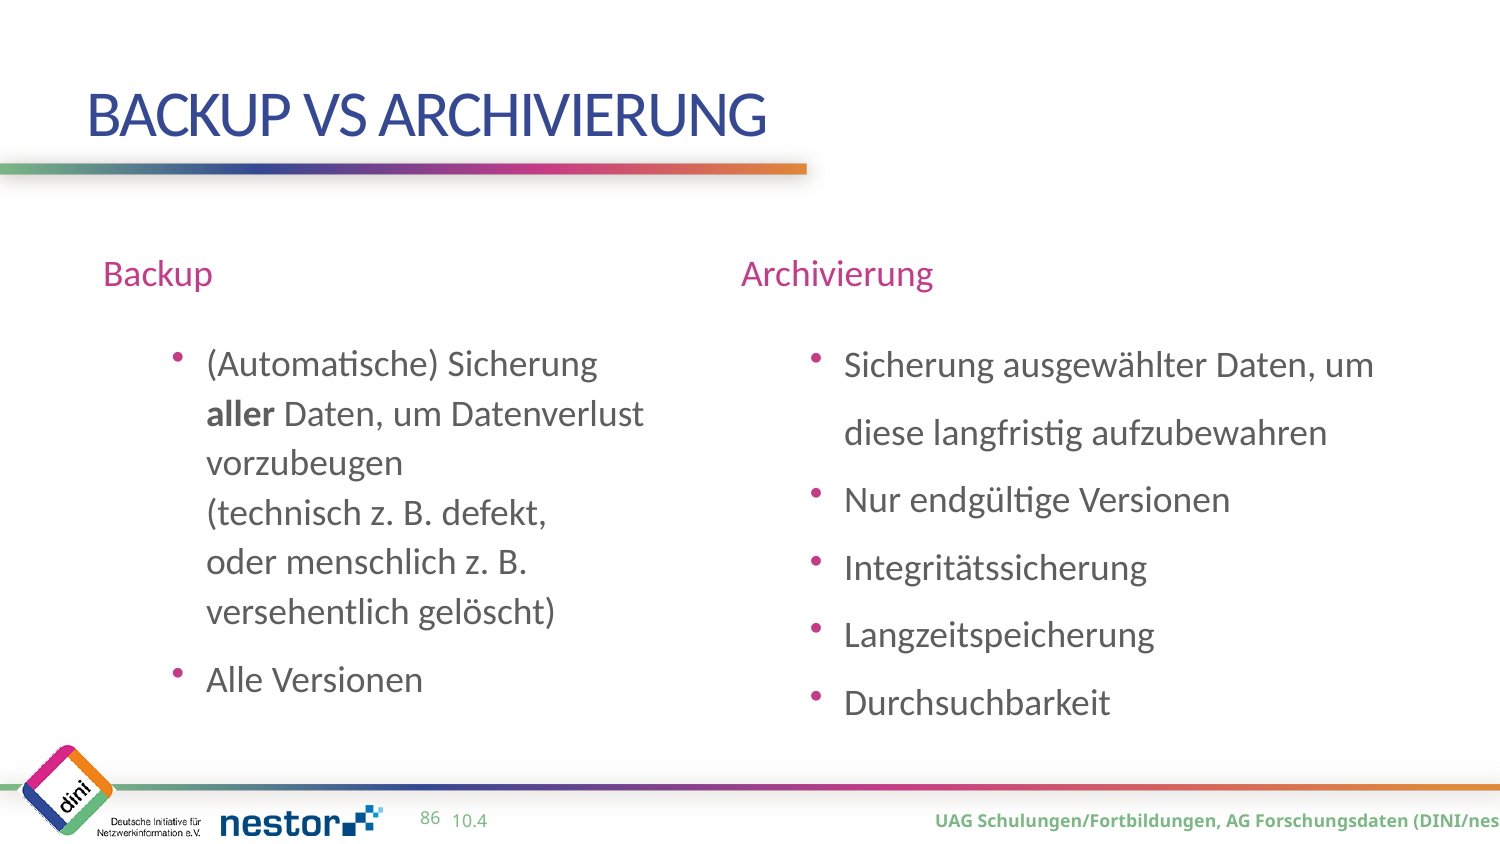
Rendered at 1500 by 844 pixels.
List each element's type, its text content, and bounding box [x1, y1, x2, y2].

picture [1280, 819, 1289, 825]
picture [1423, 817, 1428, 825]
text_box 10.4 [433, 801, 502, 838]
text_box Backup [88, 241, 349, 304]
picture [0, 731, 1500, 844]
picture [0, 138, 837, 204]
list Sicherung ausgewählter Daten, um diese langfristig aufzubewahren Nur endgültige Versionen Integritätssicherung Langzeitspeicherung Durchsuchbarkeit [795, 310, 1453, 767]
text_box (Automatische) Sicherung aller Daten, um Datenverlust vorzubeugen (technisch z. B. defekt, oder menschlich z. B. versehentlich gelöscht) Alle Versionen [156, 327, 672, 699]
title Backup vs Archivierung [77, 61, 1423, 158]
slide_number 85 [406, 801, 454, 841]
list Archivierung [726, 241, 1279, 304]
